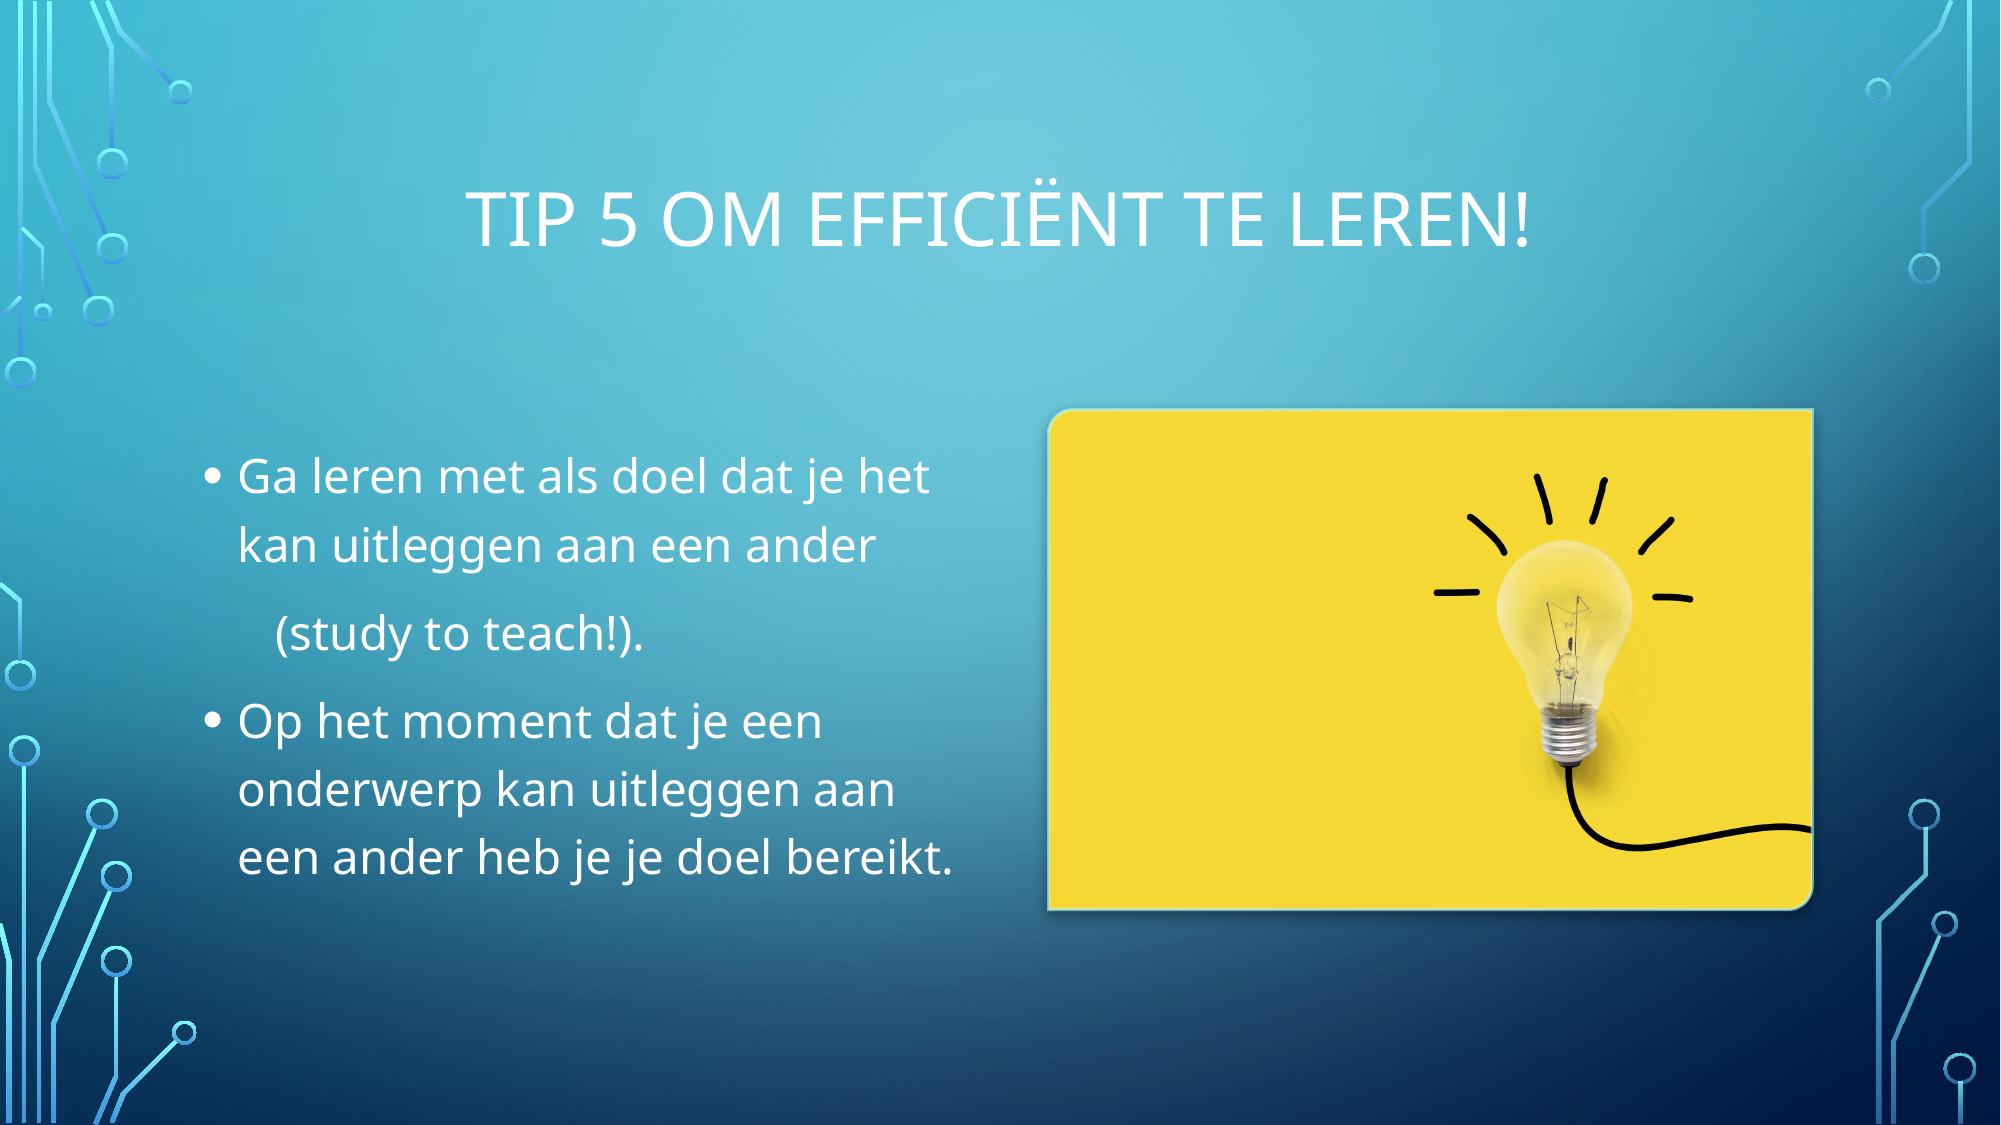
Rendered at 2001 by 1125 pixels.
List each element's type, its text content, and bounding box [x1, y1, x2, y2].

picture [1048, 409, 1813, 910]
title Tip 5 om efficiënt te leren! [187, 101, 1813, 344]
list Ga leren met als doel dat je het kan uitleggen aan een ander (study to teach!). Op het moment dat je een onderwerp kan uitleggen aan een ander heb je je doel bereikt. [187, 369, 982, 950]
